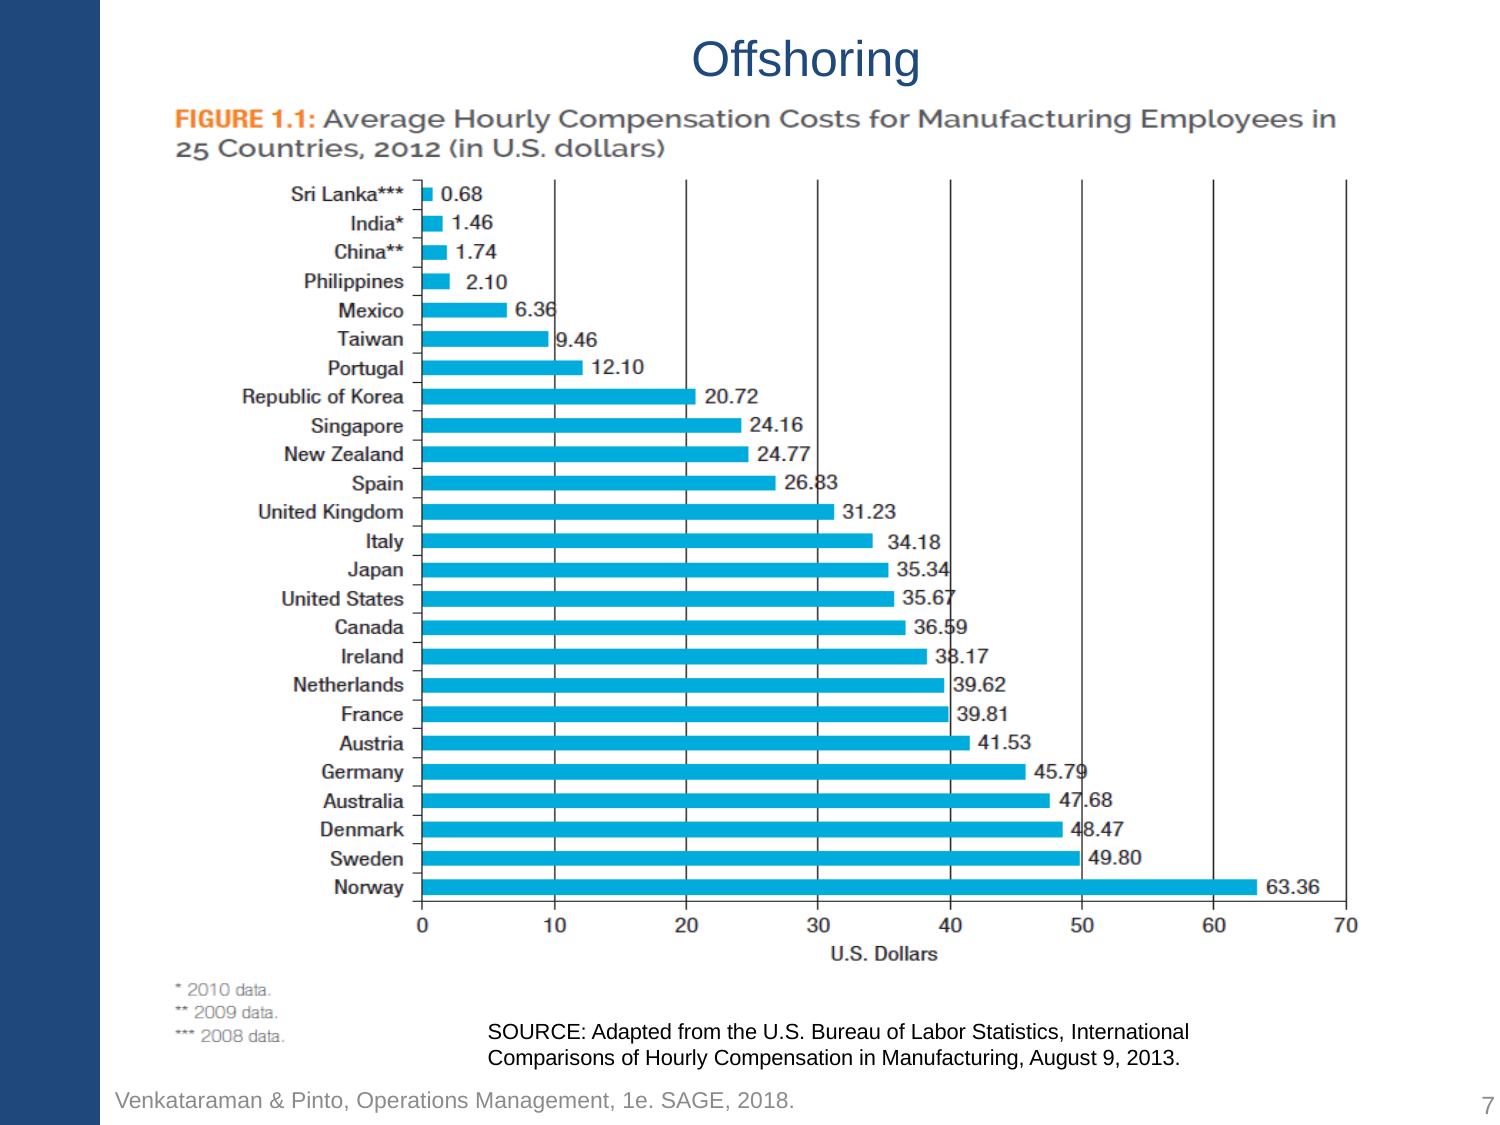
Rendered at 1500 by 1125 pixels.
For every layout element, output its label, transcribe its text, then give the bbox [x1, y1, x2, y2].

title Offshoring [174, 0, 1438, 85]
text_box SOURCE: Adapted from the U.S. Bureau of Labor Statistics, International Comparisons of Hourly Compensation in Manufacturing, August 9, 2013. [473, 1060, 1236, 1078]
picture [149, 87, 1463, 1051]
slide_number 7 [1439, 1080, 1500, 1125]
footer Venkataraman & Pinto, Operations Management, 1e. SAGE, 2018. [99, 1078, 1250, 1125]
